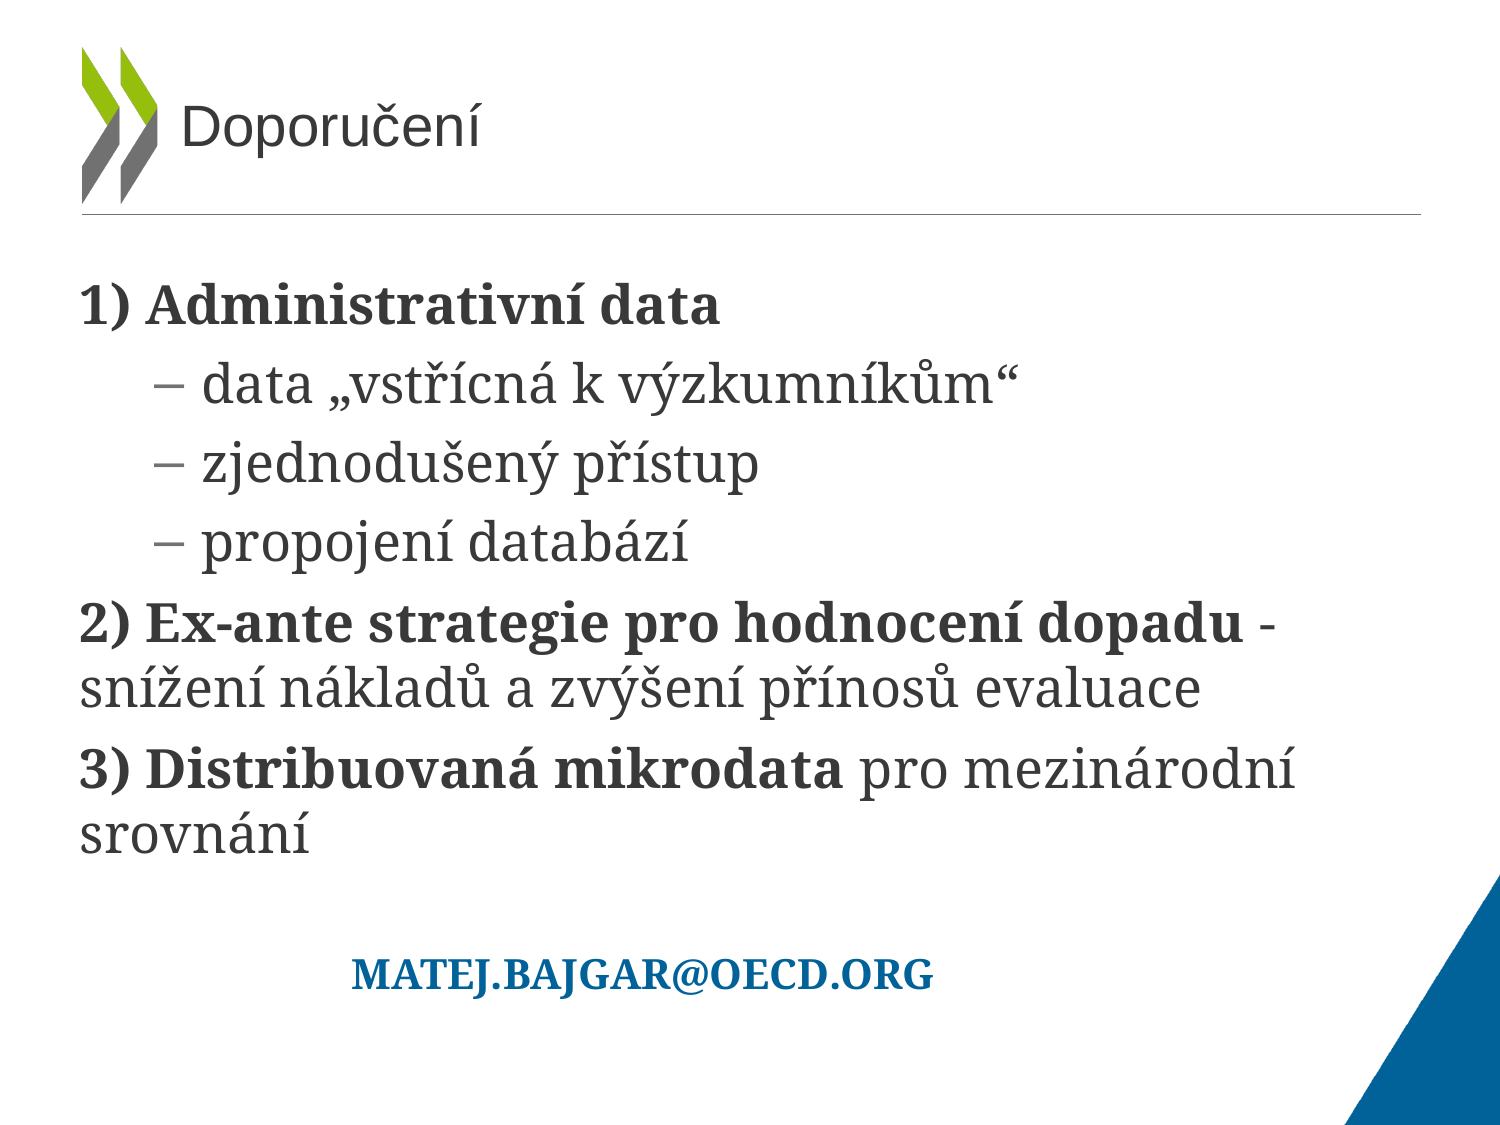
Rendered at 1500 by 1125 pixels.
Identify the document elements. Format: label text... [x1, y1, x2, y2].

picture [1344, 874, 1500, 1125]
text_box matej.bajgar@oecd.org [336, 940, 1235, 1006]
list 1) Administrativní data data „vstřícná k výzkumníkům“ zjednodušený přístup propojení databází 2) Ex-ante strategie pro hodnocení dopadu - snížení nákladů a zvýšení přínosů evaluace 3) Distribuovaná mikrodata pro mezinárodní srovnání [64, 262, 1414, 1006]
title Doporučení [165, 38, 1400, 207]
